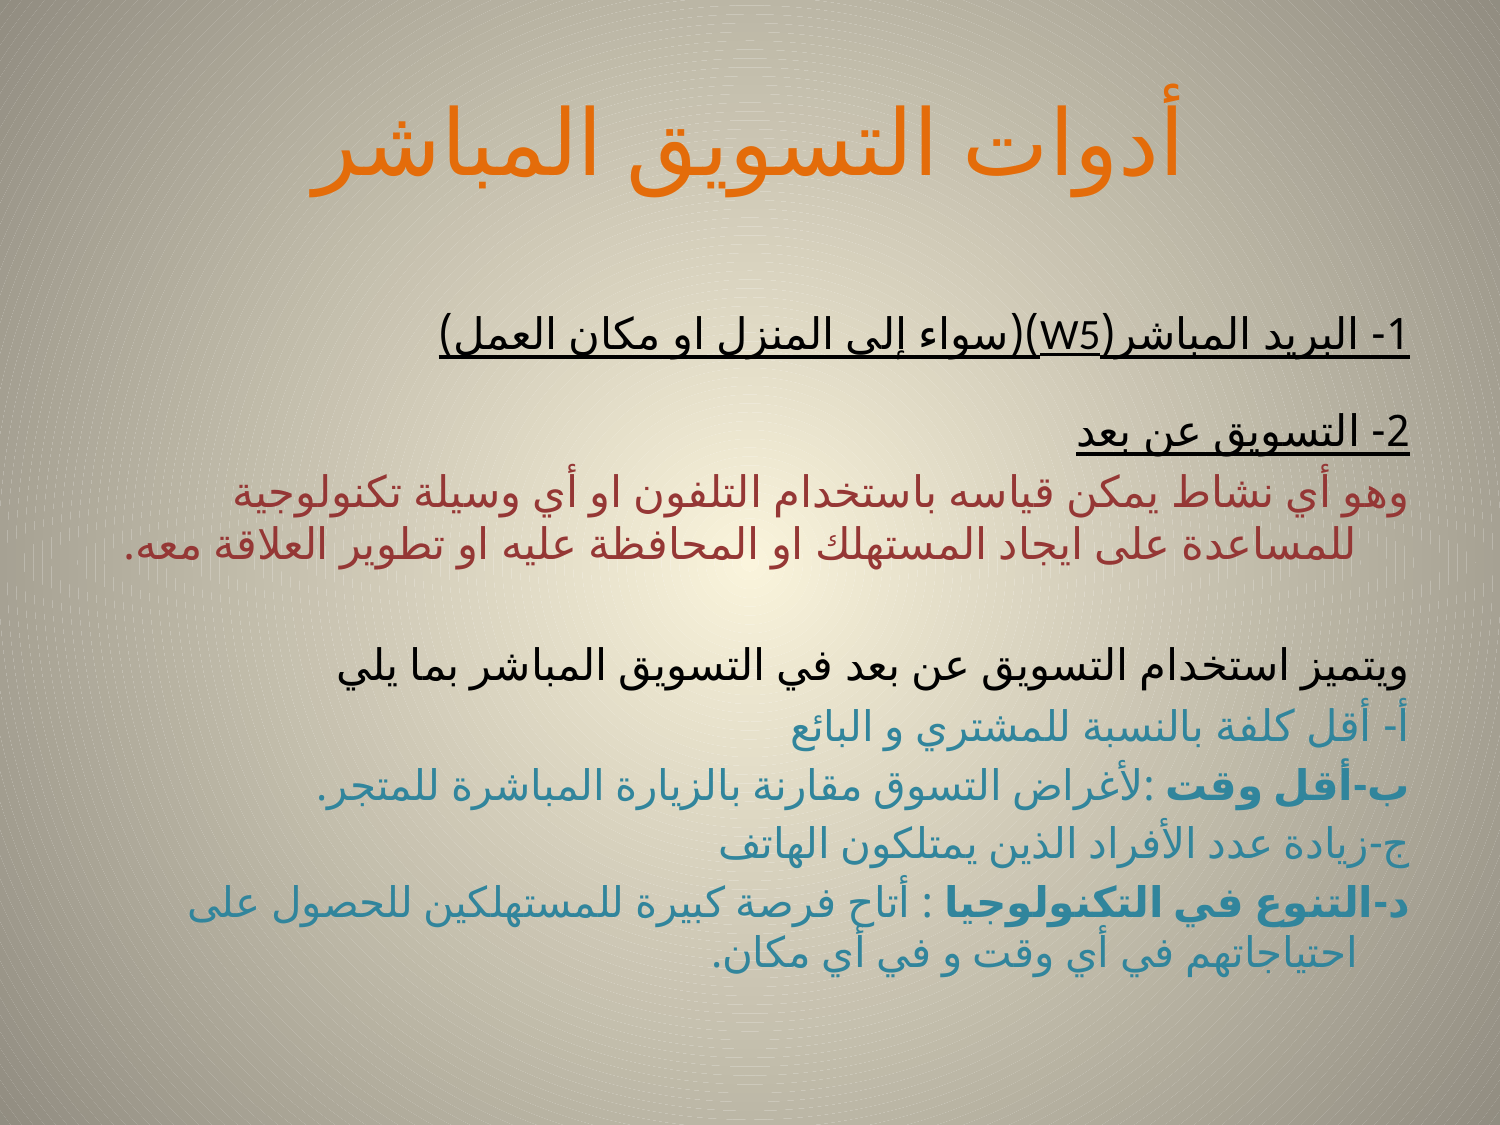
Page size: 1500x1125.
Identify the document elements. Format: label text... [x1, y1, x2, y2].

title أدوات التسويق المباشر [75, 45, 1425, 233]
list 1- البريد المباشر(W5)(سواء إلى المنزل او مكان العمل) 2- التسويق عن بعد وهو أي نشاط يمكن قياسه باستخدام التلفون او أي وسيلة تكنولوجية للمساعدة على ايجاد المستهلك او المحافظة عليه او تطوير العلاقة معه. ويتميز استخدام التسويق عن بعد في التسويق المباشر بما يلي أ- أقل كلفة بالنسبة للمشتري و البائع ب-أقل وقت :لأغراض التسوق مقارنة بالزيارة المباشرة للمتجر. ج-زيادة عدد الأفراد الذين يمتلكون الهاتف د-التنوع في التكنولوجيا : أتاح فرصة كبيرة للمستهلكين للحصول على احتياجاتهم في أي وقت و في أي مكان. [75, 262, 1425, 1005]
